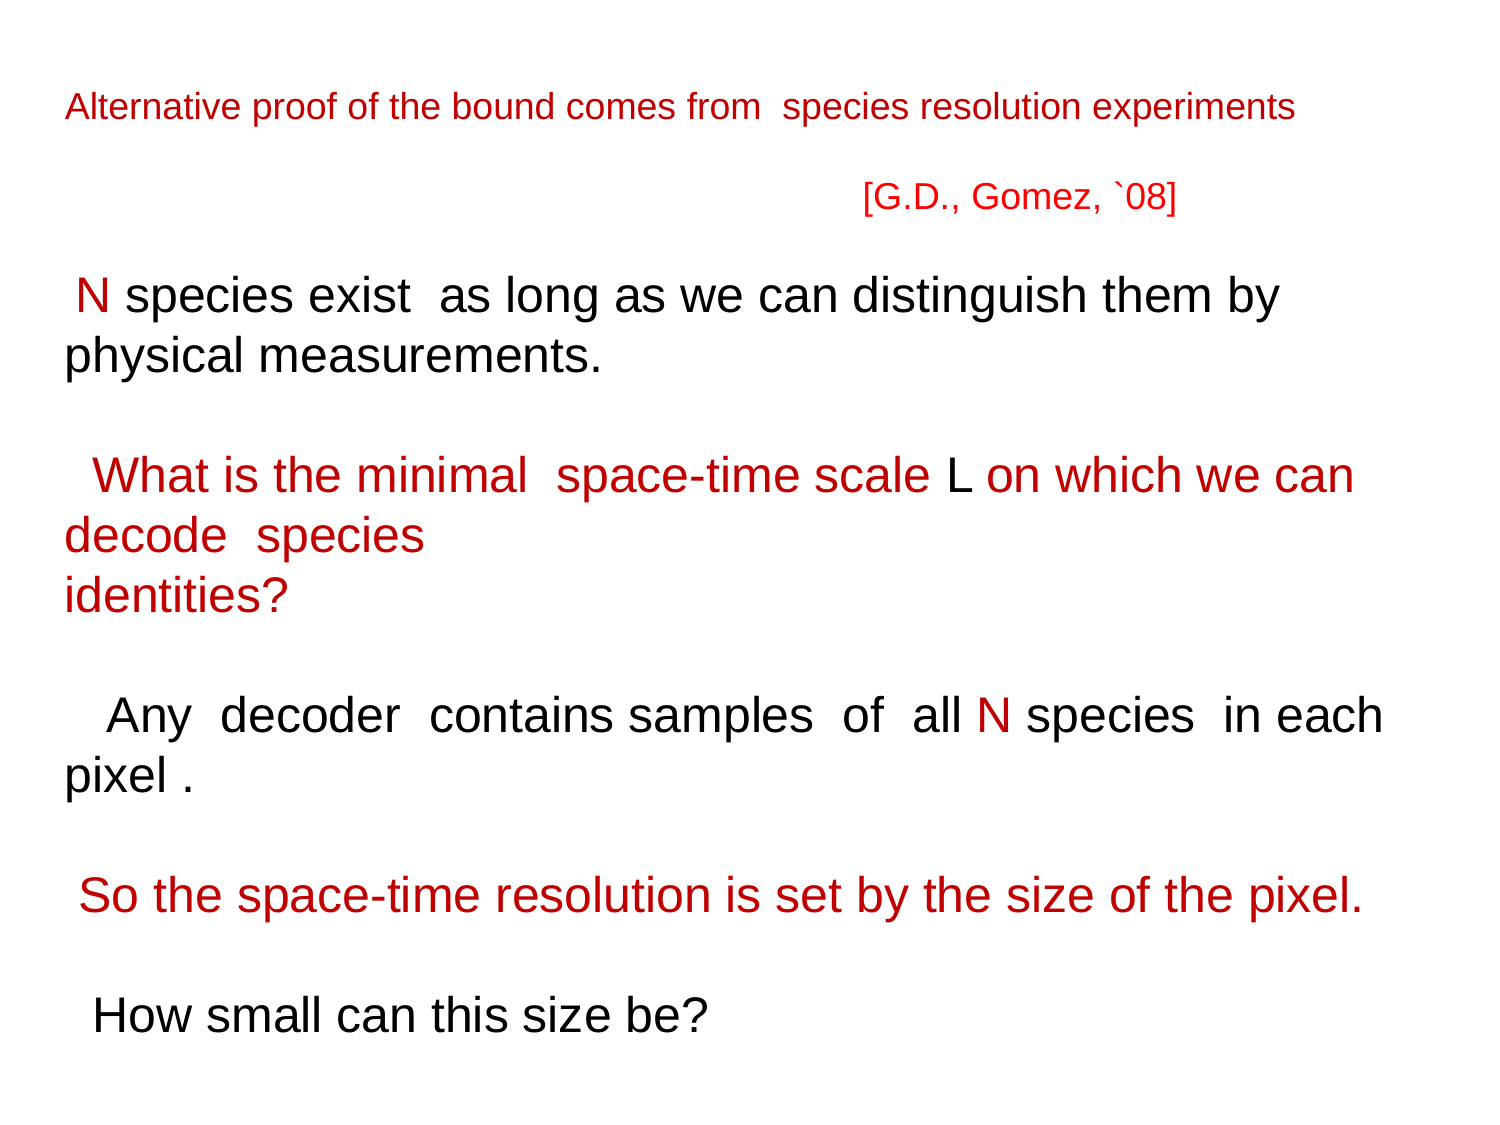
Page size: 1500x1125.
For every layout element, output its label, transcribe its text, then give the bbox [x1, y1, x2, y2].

text_box Alternative proof of the bound comes from species resolution experiments [G.D., Gomez, `08] N species exist as long as we can distinguish them by physical measurements. What is the minimal space-time scale L on which we can decode species identities? Any decoder contains samples of all N species in each pixel . So the space-time resolution is set by the size of the pixel. How small can this size be? [50, 74, 1450, 1125]
